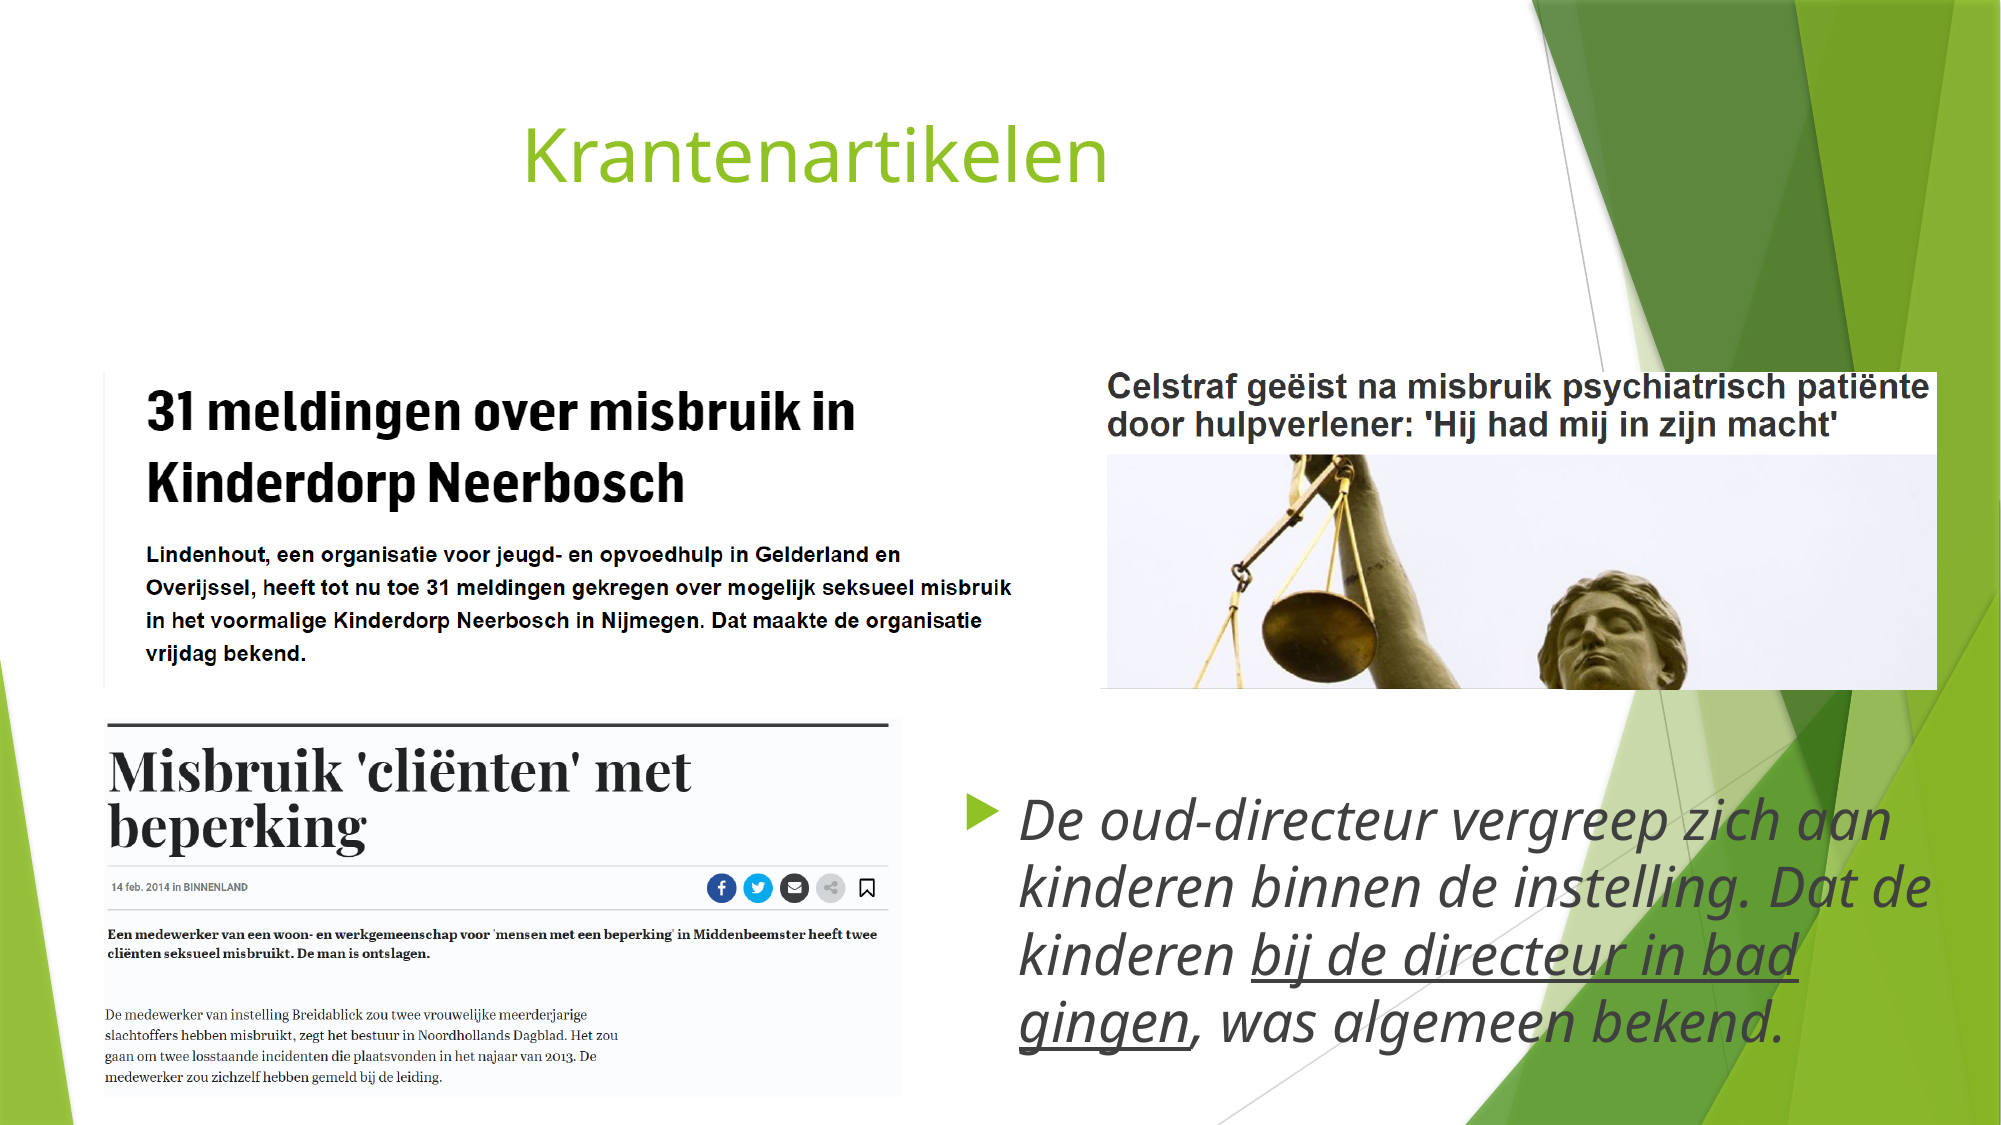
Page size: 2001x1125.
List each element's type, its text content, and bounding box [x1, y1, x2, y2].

title Krantenartikelen [111, 99, 1522, 317]
picture [102, 372, 1037, 688]
list De oud-directeur vergreep zich aan kinderen binnen de instelling. Dat de kinderen bij de directeur in bad gingen, was algemeen bekend. [947, 776, 1964, 1125]
picture [1099, 372, 1938, 691]
picture [102, 717, 902, 1097]
